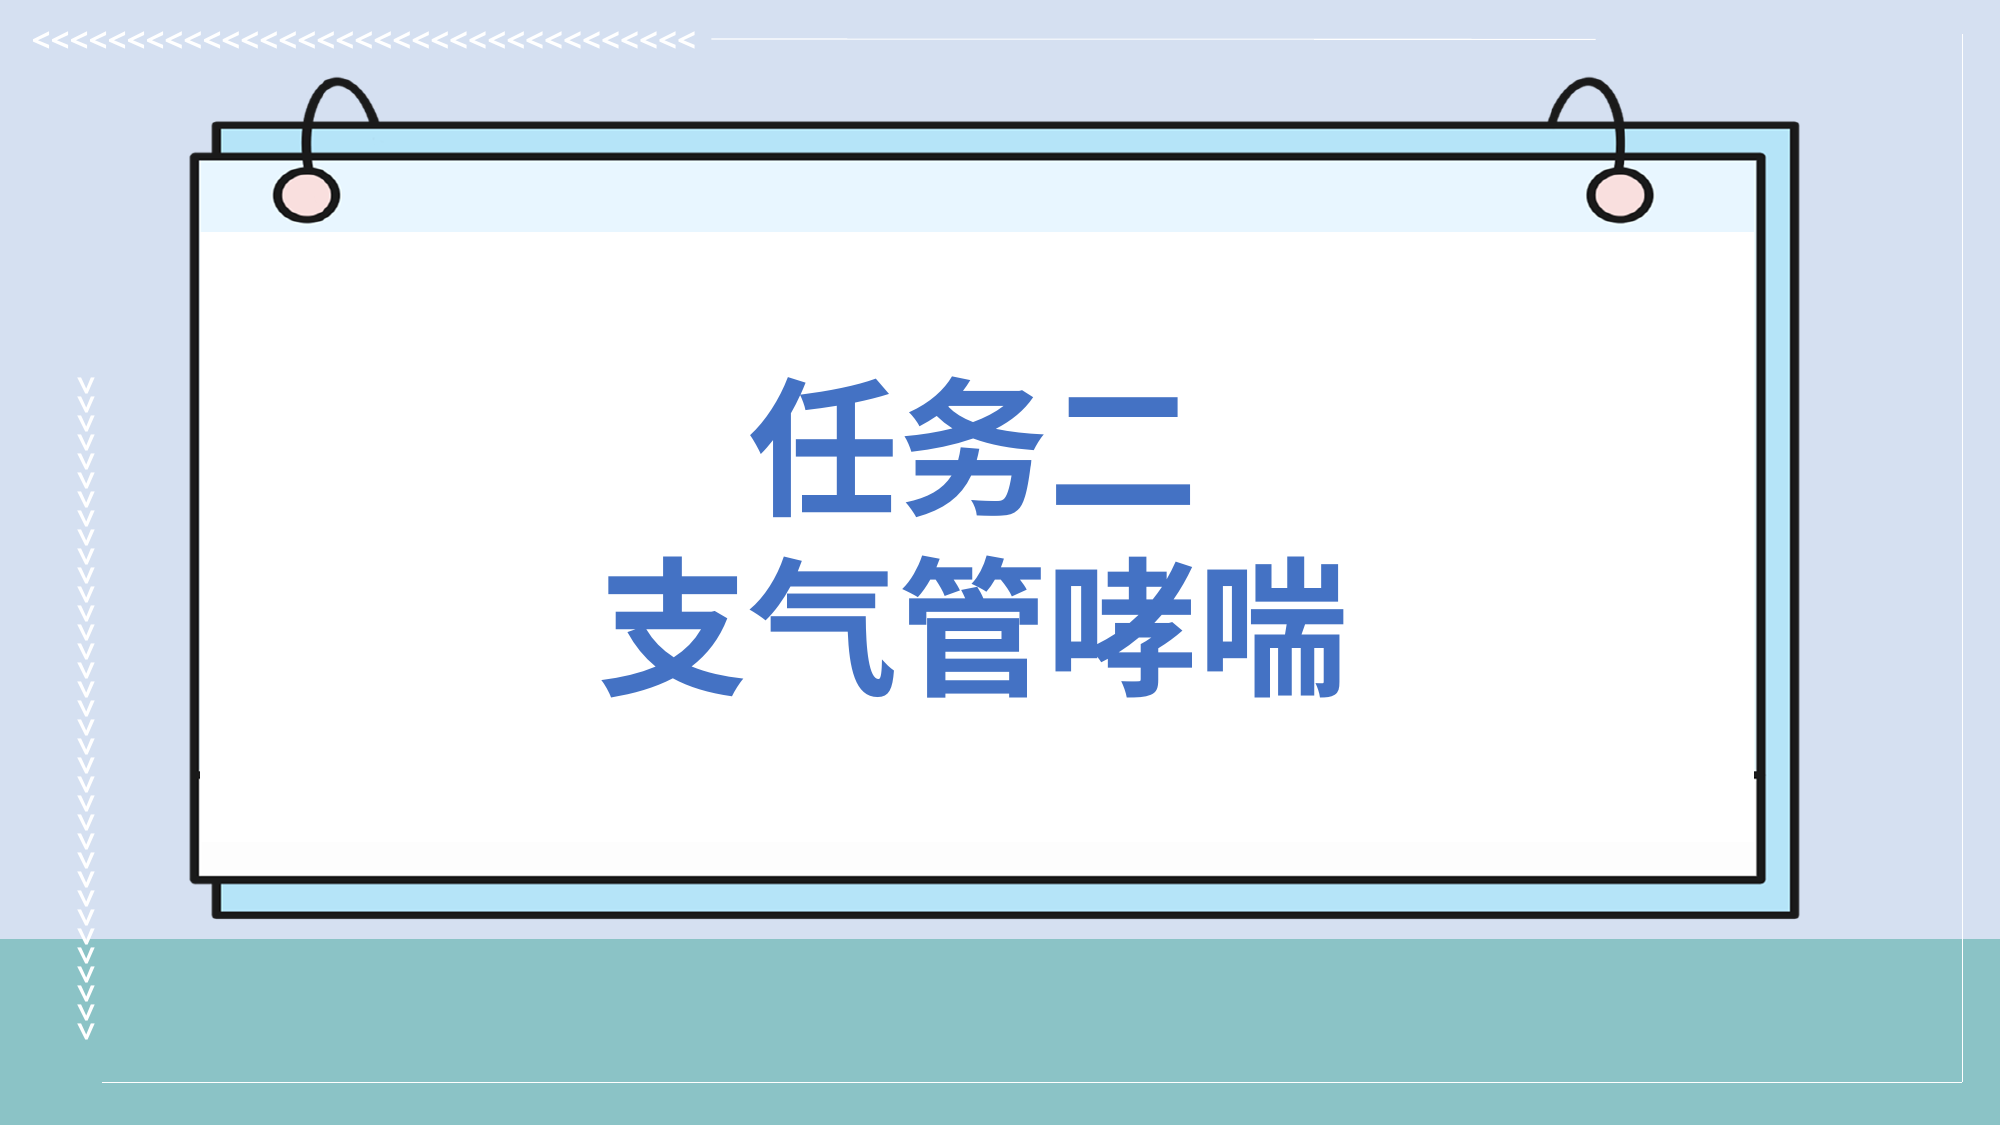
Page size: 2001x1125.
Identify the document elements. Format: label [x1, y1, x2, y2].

picture [107, 37, 1841, 947]
